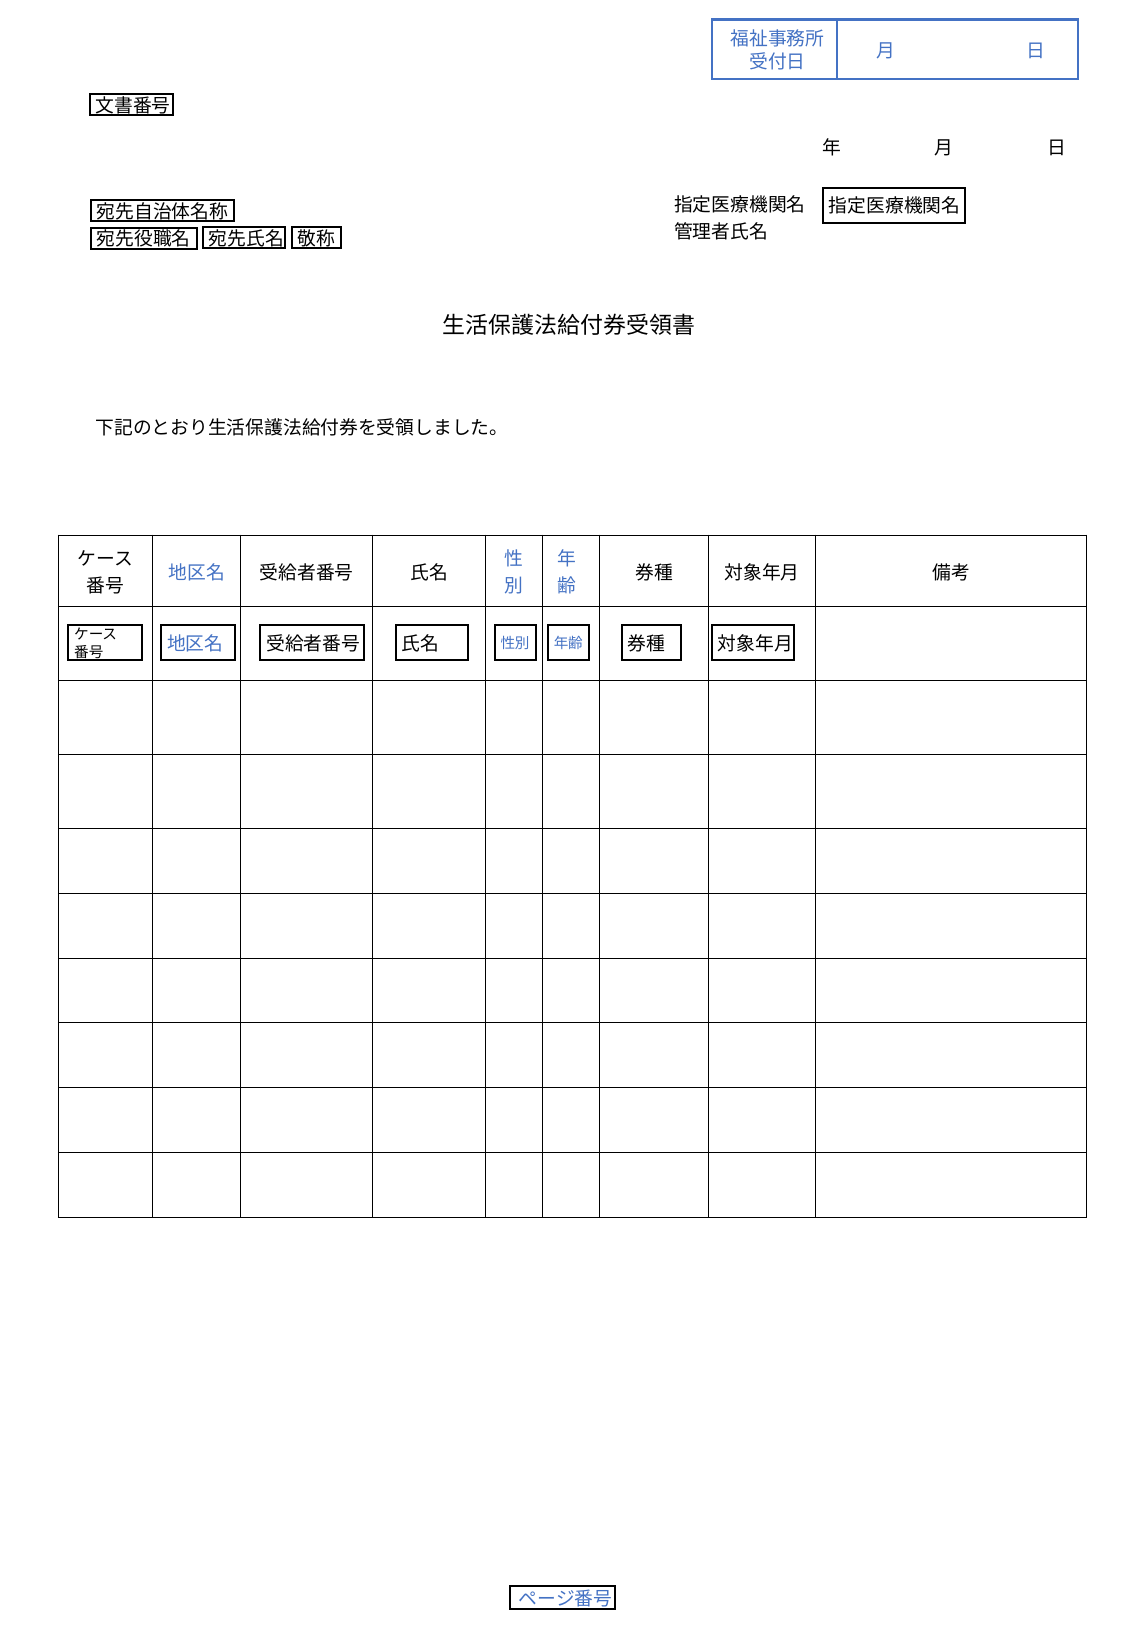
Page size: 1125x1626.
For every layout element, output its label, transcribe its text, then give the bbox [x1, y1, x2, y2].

text_box 文書番号 [89, 93, 174, 116]
table_cell [241, 1153, 372, 1217]
table_cell [153, 607, 240, 680]
table_cell [816, 829, 1086, 893]
table_header 氏名 [373, 536, 485, 606]
table_header 備考 [816, 536, 1086, 606]
table_cell [600, 607, 708, 680]
table_cell [373, 1023, 485, 1087]
text_box 指定医療機関名 [667, 192, 811, 215]
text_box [90, 200, 342, 249]
table_cell [543, 1023, 599, 1087]
table_cell [241, 1088, 372, 1152]
table_cell [59, 894, 152, 958]
text_box ケース 番号 [67, 624, 143, 661]
text_box 氏名 [395, 624, 469, 661]
table_cell [373, 829, 485, 893]
table_cell [241, 1023, 372, 1087]
table_cell [709, 1088, 815, 1152]
text_box 性別 [494, 624, 537, 661]
table_cell [59, 1153, 152, 1217]
text_box 下記のとおり生活保護法給付券を受領しました。 [89, 415, 1037, 438]
table_cell [709, 1023, 815, 1087]
table_cell [486, 894, 542, 958]
table_cell [153, 894, 240, 958]
table_cell [486, 1023, 542, 1087]
table_cell [709, 829, 815, 893]
table_cell [59, 959, 152, 1022]
table_cell [241, 755, 372, 828]
table_cell [543, 959, 599, 1022]
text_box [711, 19, 1079, 80]
table_cell [59, 607, 152, 680]
table_cell [486, 607, 542, 680]
table_cell [816, 681, 1086, 754]
table_cell [153, 959, 240, 1022]
text_box ページ番号 [509, 1585, 616, 1610]
table_cell [543, 607, 599, 680]
table_cell [816, 607, 1086, 680]
table_cell [600, 755, 708, 828]
table_cell [373, 894, 485, 958]
table_cell [373, 1153, 485, 1217]
table_cell [373, 1088, 485, 1152]
table_header 対象年月 [709, 536, 815, 606]
table_cell [709, 959, 815, 1022]
table_cell [600, 829, 708, 893]
table_cell [59, 1023, 152, 1087]
table_cell [543, 894, 599, 958]
table_cell [543, 1088, 599, 1152]
table_cell [486, 755, 542, 828]
text_box 管理者氏名 [667, 220, 776, 243]
text_box 生活保護法給付券受領書 [96, 302, 1042, 346]
text_box 対象年月 [711, 624, 795, 661]
table_cell [373, 959, 485, 1022]
table_cell [543, 755, 599, 828]
table_cell [153, 1023, 240, 1087]
table_cell [59, 681, 152, 754]
table_cell [600, 894, 708, 958]
table_cell [709, 755, 815, 828]
table_cell [59, 755, 152, 828]
table_cell [816, 1088, 1086, 1152]
table_cell [373, 755, 485, 828]
table_cell [816, 1023, 1086, 1087]
table_cell [816, 755, 1086, 828]
table_cell [486, 829, 542, 893]
table_header ケース番号 [59, 536, 152, 606]
table_cell [600, 681, 708, 754]
table_cell [241, 894, 372, 958]
table_cell [486, 1153, 542, 1217]
table_cell [153, 681, 240, 754]
table_cell [59, 1088, 152, 1152]
text_box 年 月 日 [815, 133, 1005, 162]
table_cell [600, 1023, 708, 1087]
text_box 地区名 [160, 624, 236, 661]
text_box 受給者番号 [259, 624, 365, 661]
table_cell [543, 1153, 599, 1217]
table_cell [153, 755, 240, 828]
table_cell [816, 1153, 1086, 1217]
table_cell [241, 681, 372, 754]
table_cell [709, 894, 815, 958]
table_header 受給者番号 [241, 536, 372, 606]
table_cell [600, 1153, 708, 1217]
table_cell [709, 681, 815, 754]
text_box 年齢 [547, 624, 590, 661]
table_cell [241, 959, 372, 1022]
table_cell [373, 607, 485, 680]
table_header 地区名 [153, 536, 240, 606]
text_box 券種 [621, 624, 682, 661]
table_cell [543, 829, 599, 893]
table_cell [153, 1088, 240, 1152]
text_box 指定医療機関名 [822, 187, 966, 224]
table_cell [59, 829, 152, 893]
table_cell [486, 1088, 542, 1152]
table_cell [486, 681, 542, 754]
table_cell [373, 681, 485, 754]
table_cell [241, 829, 372, 893]
table_cell [153, 1153, 240, 1217]
table_header 券種 [600, 536, 708, 606]
table_header 性別 [486, 536, 542, 606]
table_cell [600, 1088, 708, 1152]
table_cell [600, 959, 708, 1022]
table_cell [543, 681, 599, 754]
table_cell [153, 829, 240, 893]
table_cell [816, 959, 1086, 1022]
table_cell [816, 894, 1086, 958]
table_cell [709, 607, 815, 680]
table_cell [486, 959, 542, 1022]
table_cell [709, 1153, 815, 1217]
table_cell [241, 607, 372, 680]
table_header 年齢 [543, 536, 599, 606]
